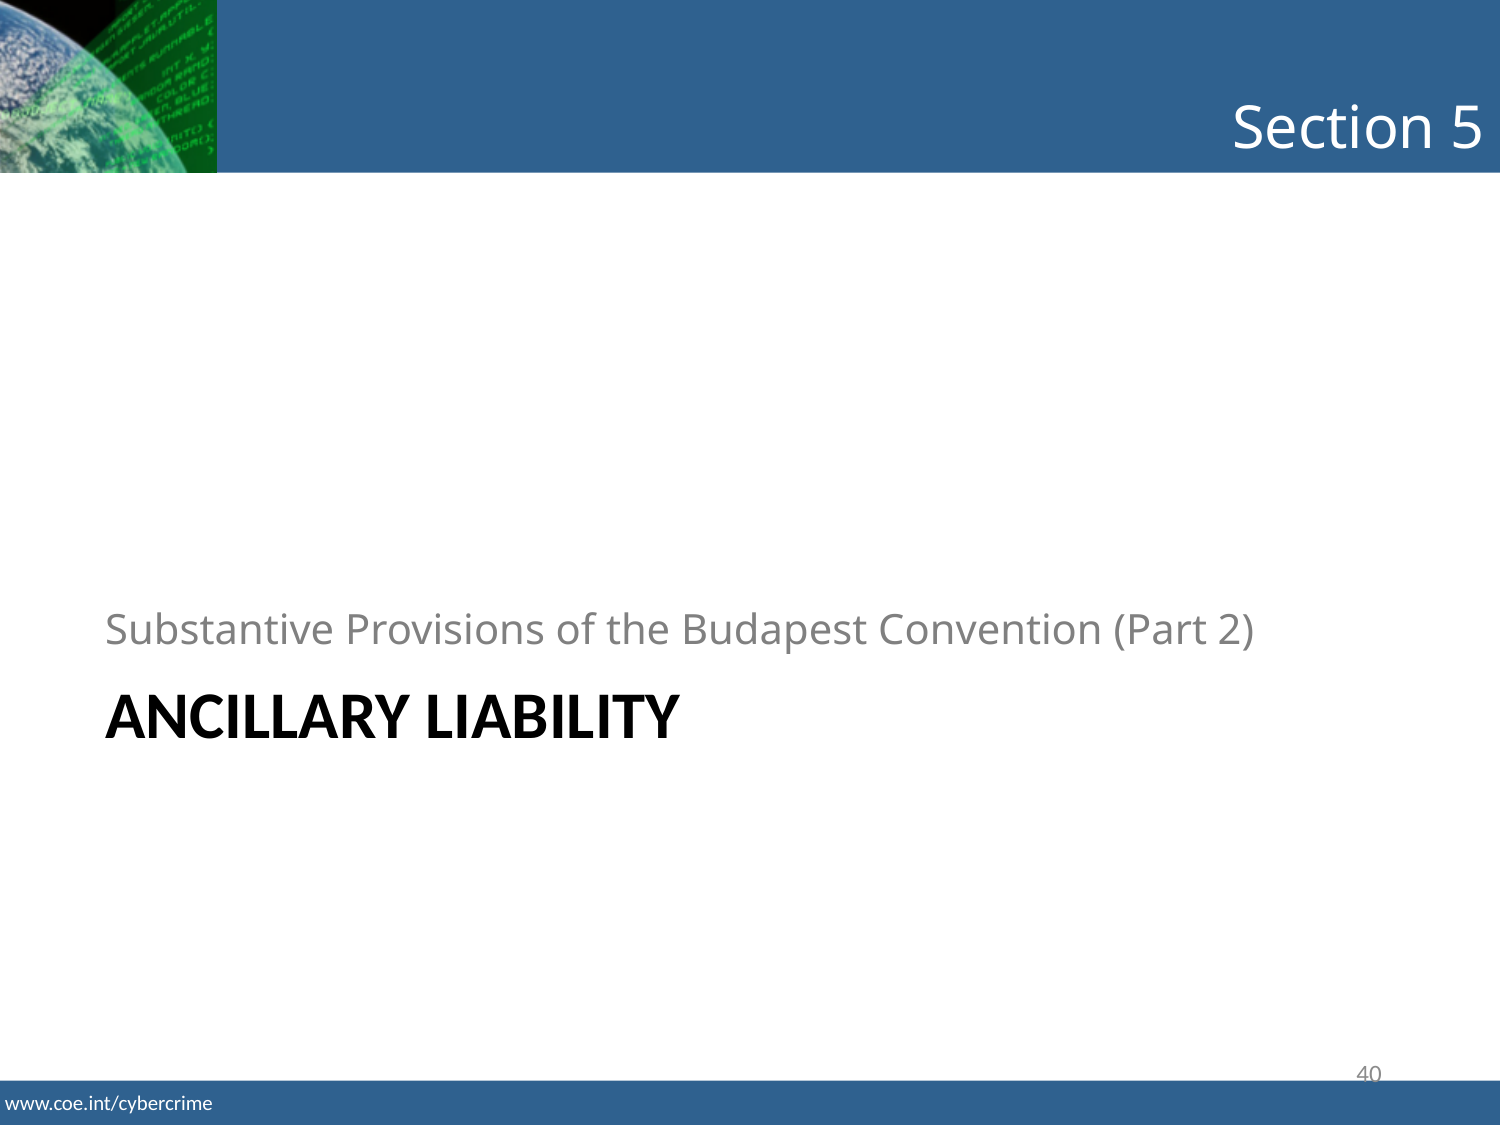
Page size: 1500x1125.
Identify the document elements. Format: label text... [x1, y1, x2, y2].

list Substantive Provisions of the Budapest Convention (Part 2) [90, 601, 1385, 674]
picture [0, 0, 217, 173]
title ANCILLARY LIABILITY [90, 674, 1385, 920]
slide_number 40 [1059, 1042, 1397, 1103]
list Section 5 [461, 0, 1500, 170]
